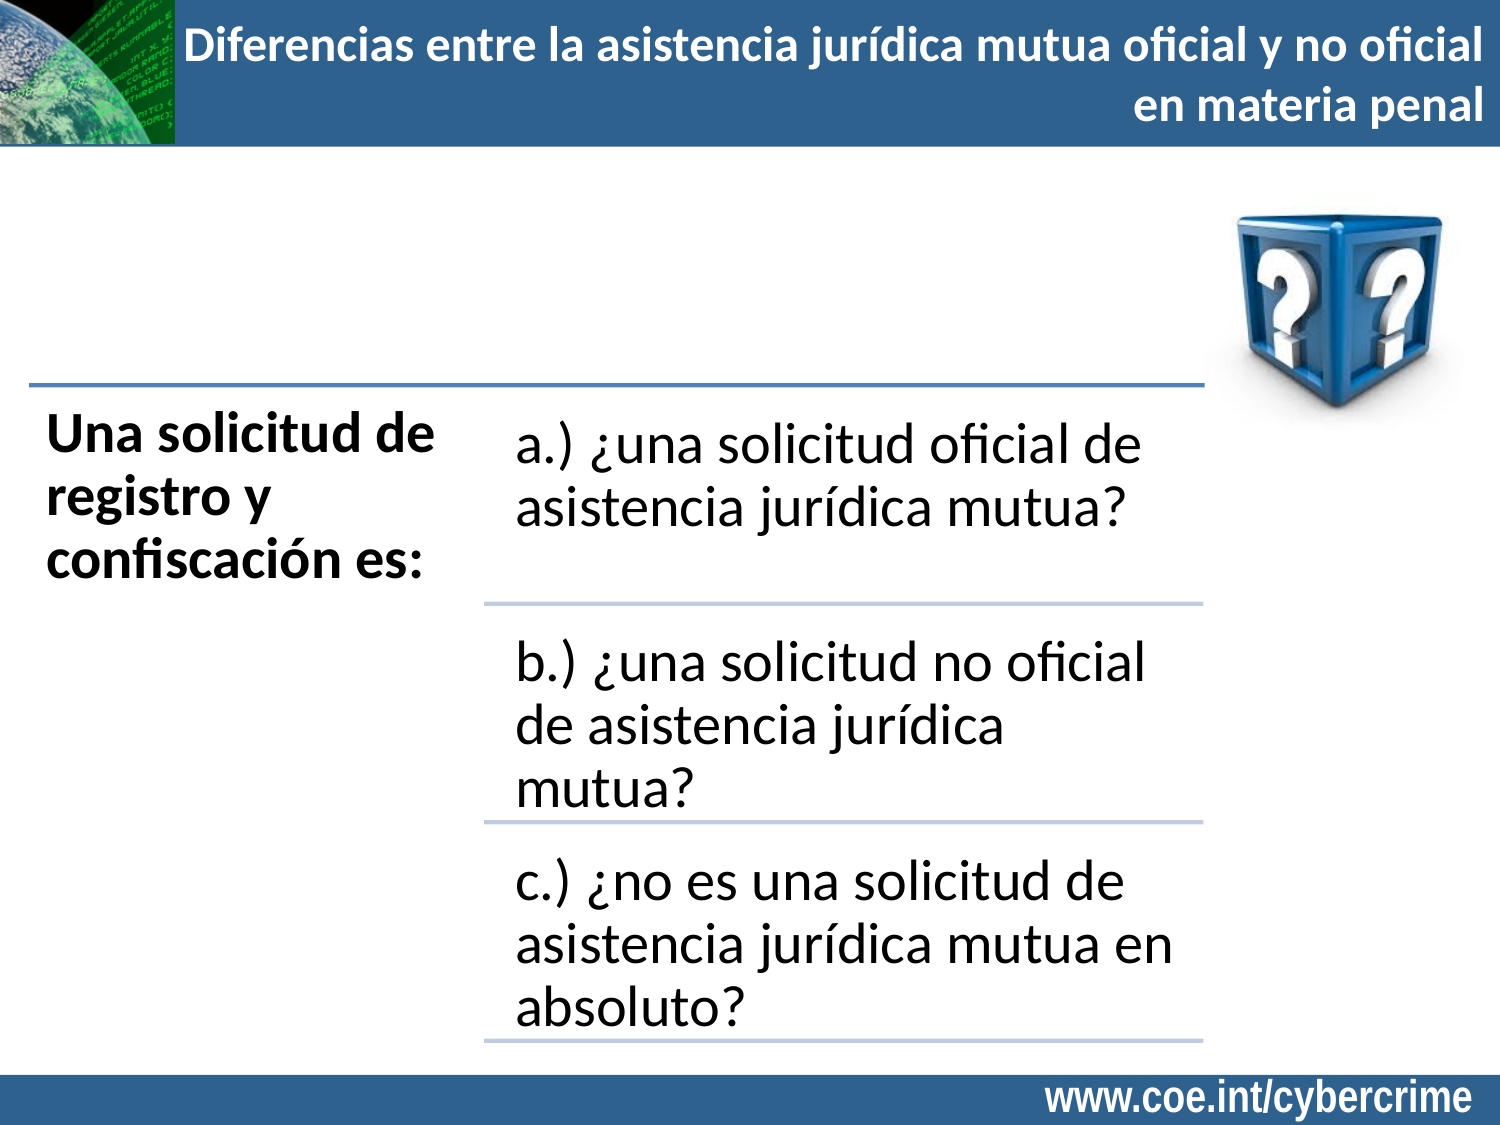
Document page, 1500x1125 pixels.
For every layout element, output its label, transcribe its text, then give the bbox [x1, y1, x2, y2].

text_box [28, 384, 1205, 1052]
text_box www.coe.int/cybercrime [1030, 1059, 1500, 1125]
picture [0, 0, 175, 144]
text_box [0, 1073, 1030, 1125]
picture [1189, 154, 1481, 445]
text_box Diferencias entre la asistencia jurídica mutua oficial y no oficial en materia penal [177, 0, 1500, 149]
